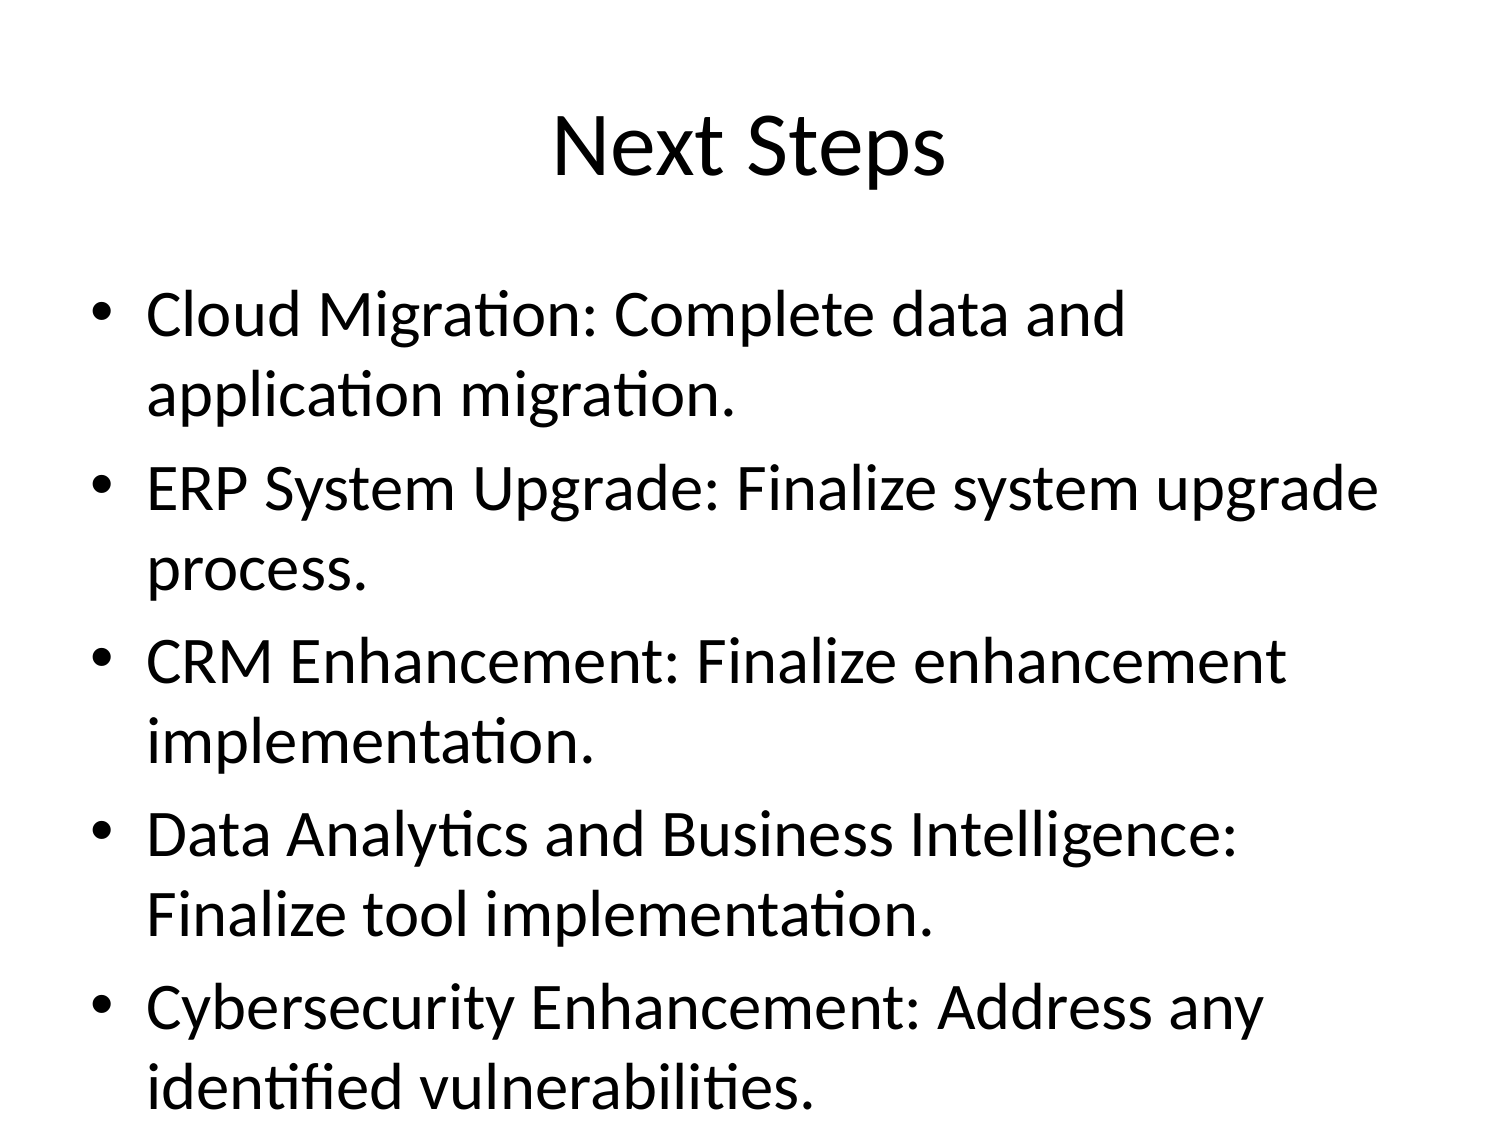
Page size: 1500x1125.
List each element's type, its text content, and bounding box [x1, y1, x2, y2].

title Next Steps [75, 45, 1425, 233]
list Cloud Migration: Complete data and application migration. ERP System Upgrade: Finalize system upgrade process. CRM Enhancement: Finalize enhancement implementation. Data Analytics and Business Intelligence: Finalize tool implementation. Cybersecurity Enhancement: Address any identified vulnerabilities. Digital Workplace Transformation: Ensure smooth transition to new tools. [75, 262, 1425, 1005]
